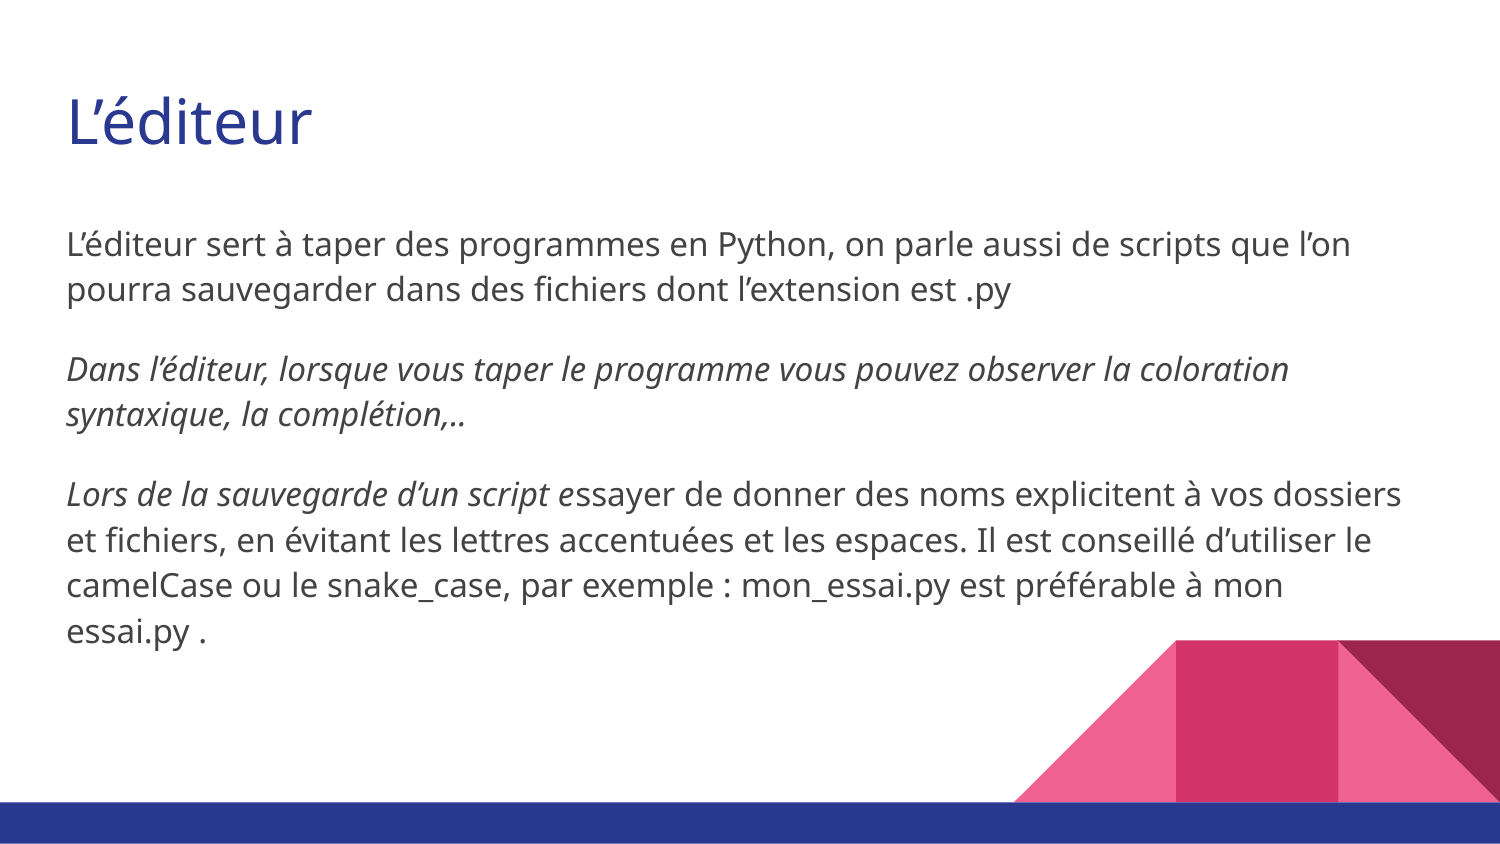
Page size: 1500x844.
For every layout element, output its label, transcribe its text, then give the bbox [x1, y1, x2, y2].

list L’éditeur sert à taper des programmes en Python, on parle aussi de scripts que l’on pourra sauvegarder dans des fichiers dont l’extension est .py Dans l’éditeur, lorsque vous taper le programme vous pouvez observer la coloration syntaxique, la complétion,.. Lors de la sauvegarde d’un script essayer de donner des noms explicitent à vos dossiers et fichiers, en évitant les lettres accentuées et les espaces. Il est conseillé d’utiliser le camelCase ou le snake_case, par exemple : mon_essai.py est préférable à mon essai.py . [51, 201, 1449, 750]
title L’éditeur [51, 67, 1449, 167]
